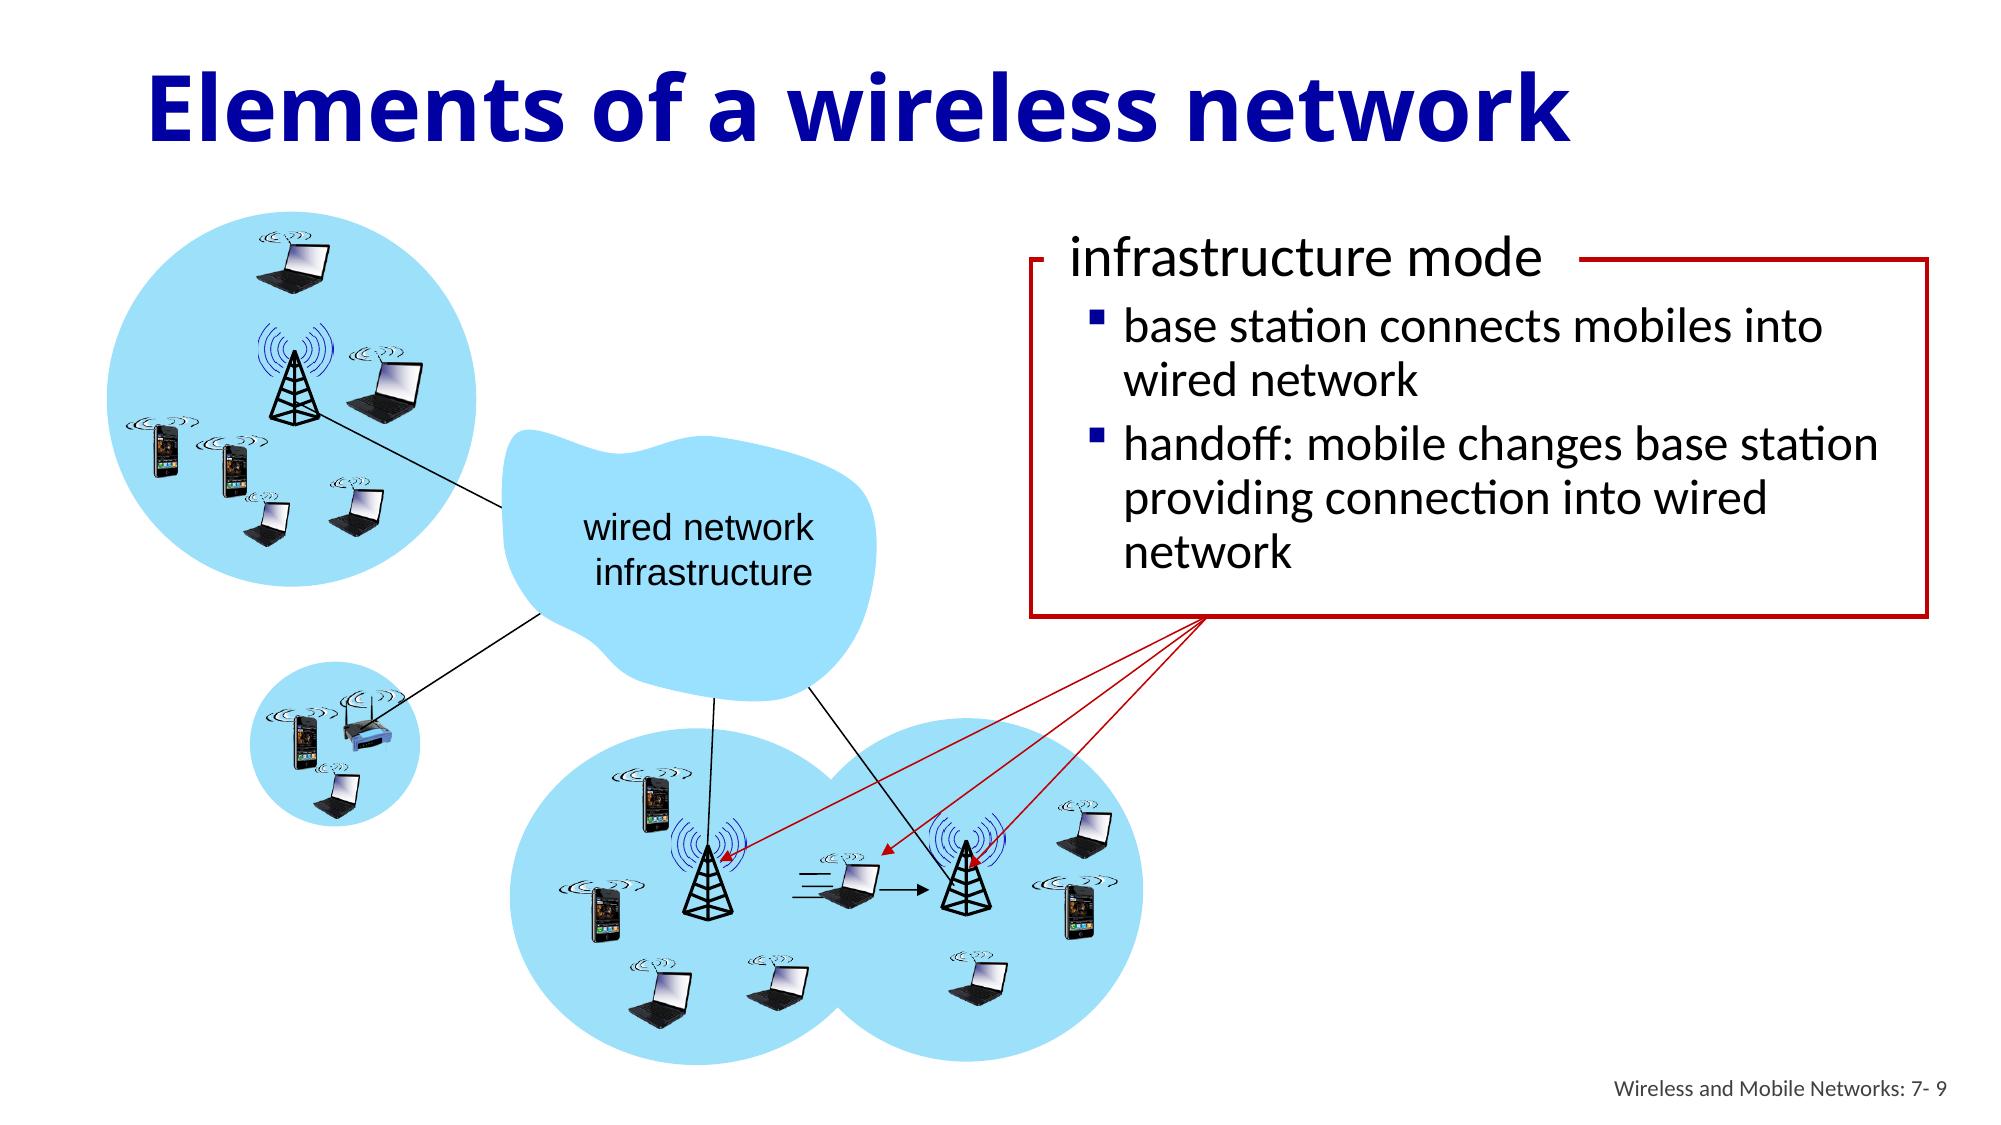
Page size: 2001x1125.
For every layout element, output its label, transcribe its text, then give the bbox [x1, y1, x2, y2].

text_box [881, 820, 929, 856]
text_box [628, 956, 692, 1029]
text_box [611, 766, 692, 833]
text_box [256, 229, 330, 294]
text_box [1030, 259, 1043, 617]
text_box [346, 344, 423, 424]
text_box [1031, 874, 1118, 940]
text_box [258, 323, 334, 425]
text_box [339, 688, 405, 752]
text_box [849, 721, 1044, 889]
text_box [313, 761, 360, 819]
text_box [328, 476, 384, 537]
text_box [671, 818, 747, 920]
slide_number Wireless and Mobile Networks: 7- 9 [1512, 1056, 1963, 1117]
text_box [818, 851, 880, 909]
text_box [265, 706, 339, 770]
text_box [106, 211, 477, 587]
text_box [249, 661, 421, 827]
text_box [498, 419, 886, 709]
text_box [929, 813, 1006, 916]
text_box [243, 490, 290, 547]
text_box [746, 953, 809, 1011]
text_box infrastructure mode base station connects mobiles into wired network handoff: mobile changes base station providing connection into wired network [1043, 219, 1930, 643]
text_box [195, 434, 268, 498]
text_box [948, 949, 1008, 1006]
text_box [1056, 798, 1112, 859]
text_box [124, 415, 199, 478]
text_box [838, 755, 1144, 1062]
text_box [509, 728, 884, 1066]
text_box [880, 883, 929, 897]
text_box [942, 736, 1076, 827]
title Elements of a wireless network [129, 38, 1855, 186]
text_box [831, 718, 998, 796]
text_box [558, 878, 645, 943]
